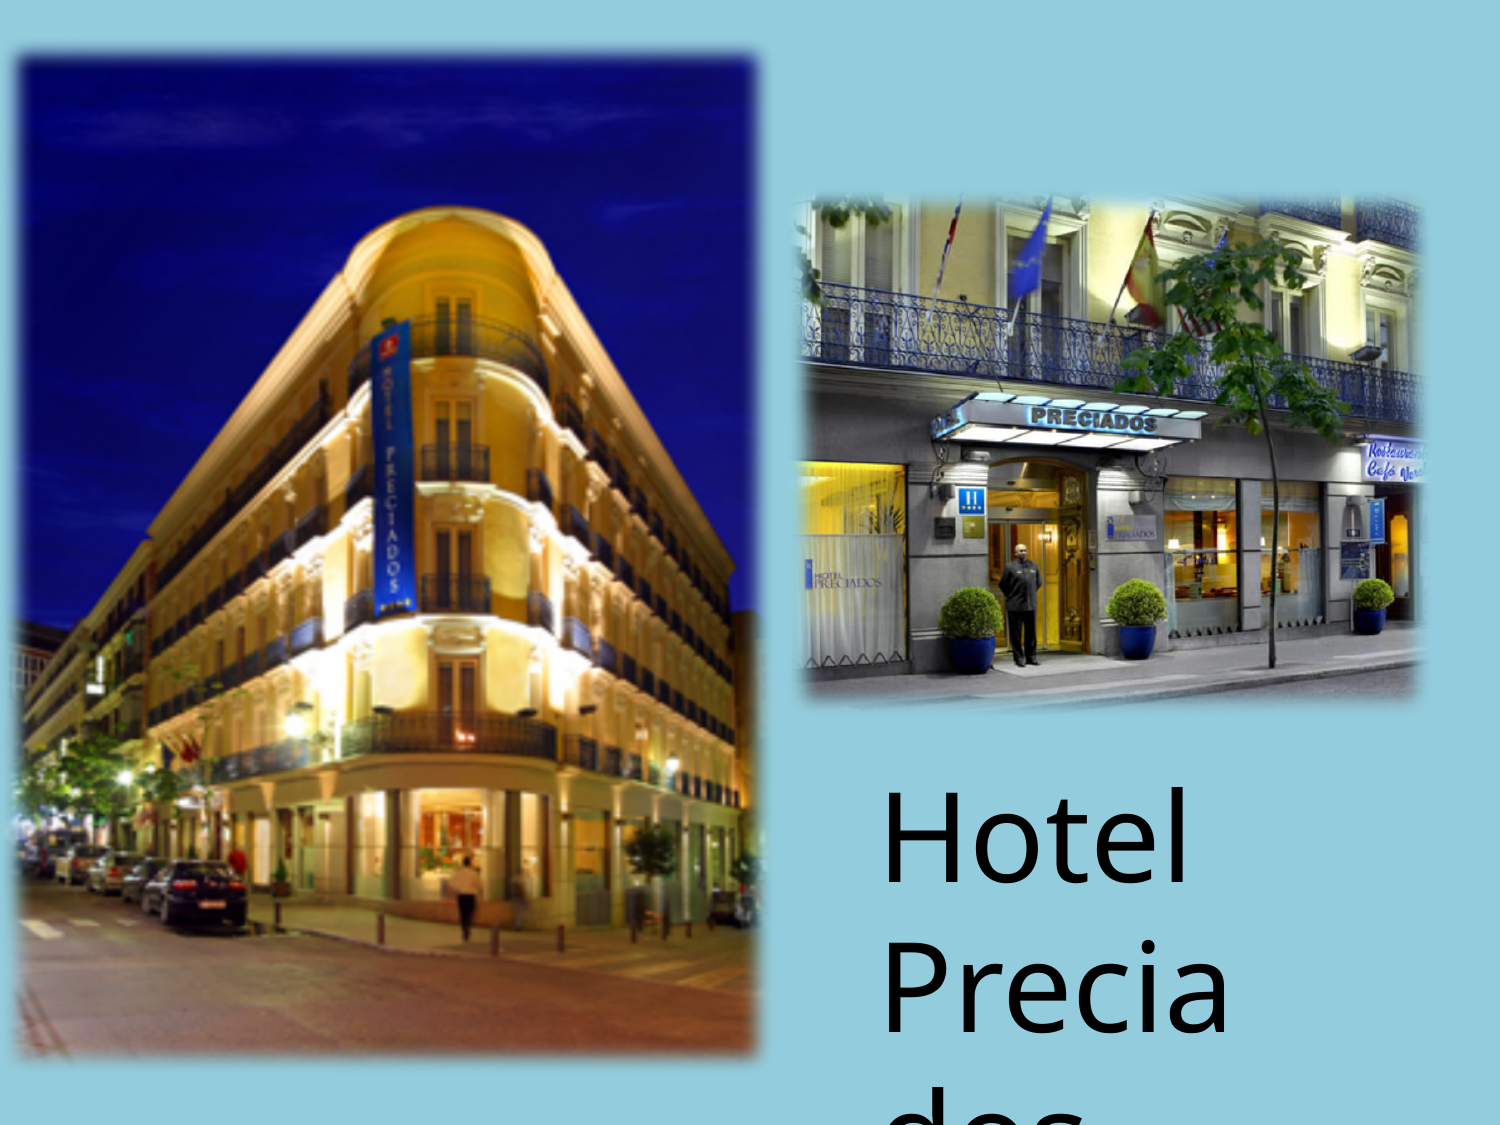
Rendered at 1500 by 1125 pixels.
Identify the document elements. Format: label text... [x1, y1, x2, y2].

picture [0, 37, 776, 1076]
picture [787, 187, 1433, 718]
text_box Hotel Preciados [862, 749, 1313, 1125]
